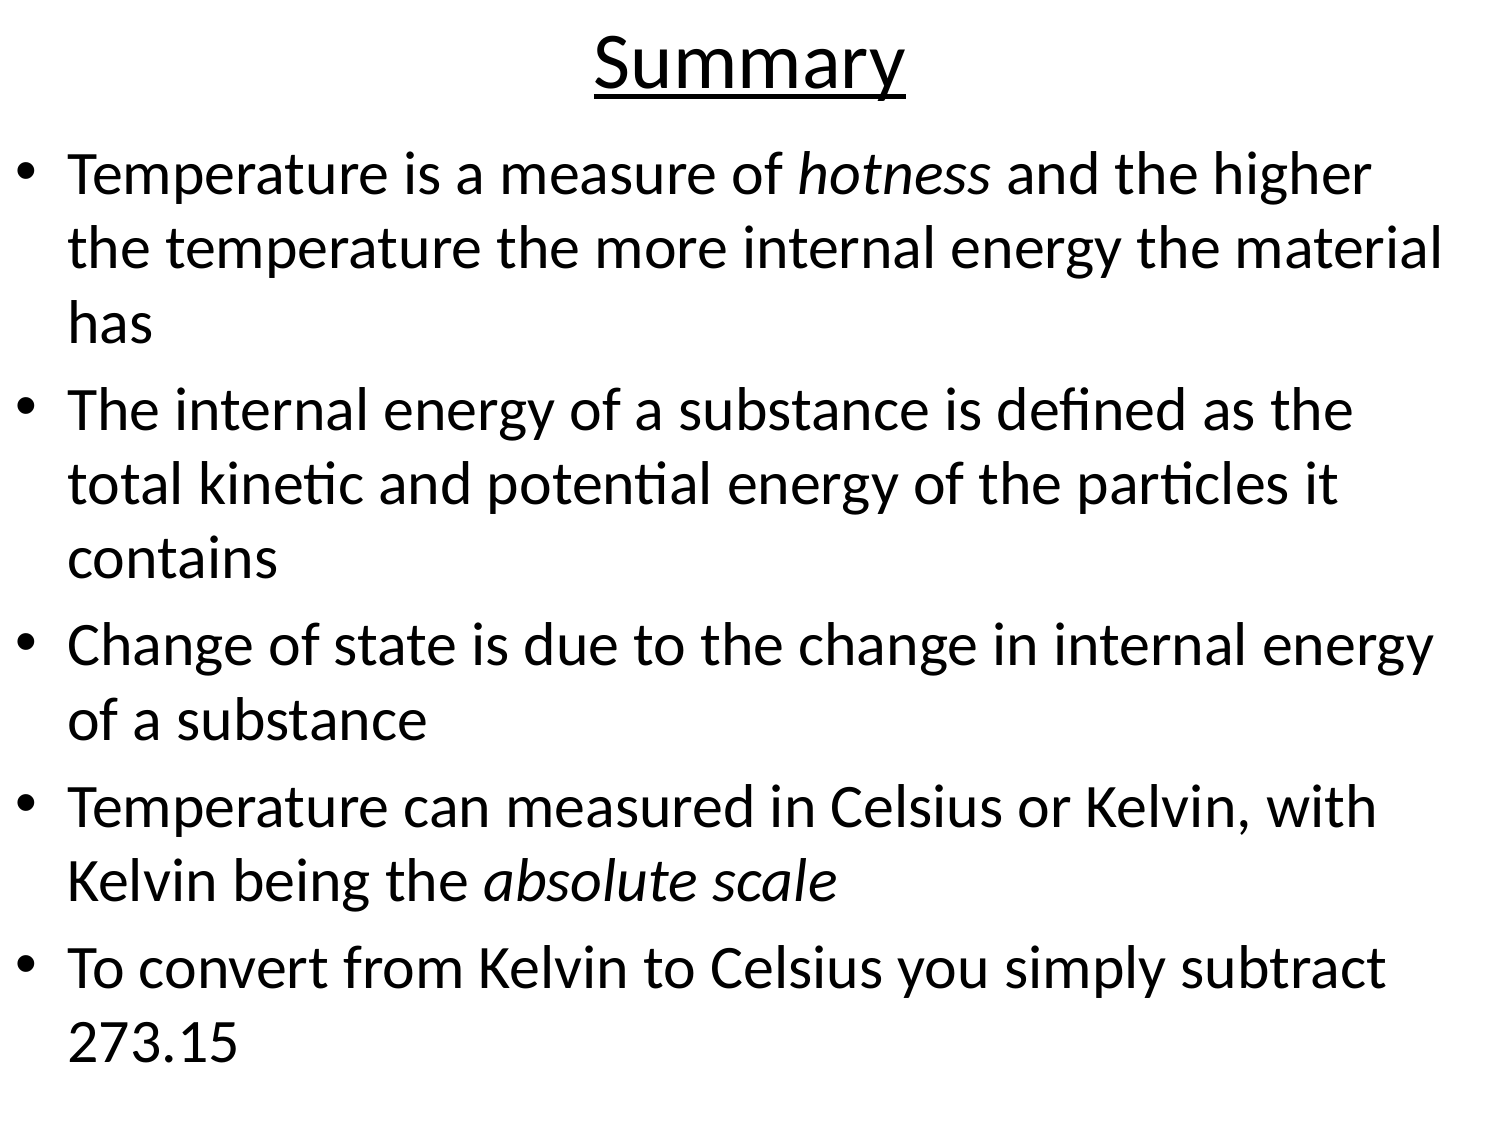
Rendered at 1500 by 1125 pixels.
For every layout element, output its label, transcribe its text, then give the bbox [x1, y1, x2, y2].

list Temperature is a measure of hotness and the higher the temperature the more internal energy the material has The internal energy of a substance is defined as the total kinetic and potential energy of the particles it contains Change of state is due to the change in internal energy of a substance Temperature can measured in Celsius or Kelvin, with Kelvin being the absolute scale To convert from Kelvin to Celsius you simply subtract 273.15 [0, 125, 1463, 1088]
title Summary [75, 0, 1425, 113]
